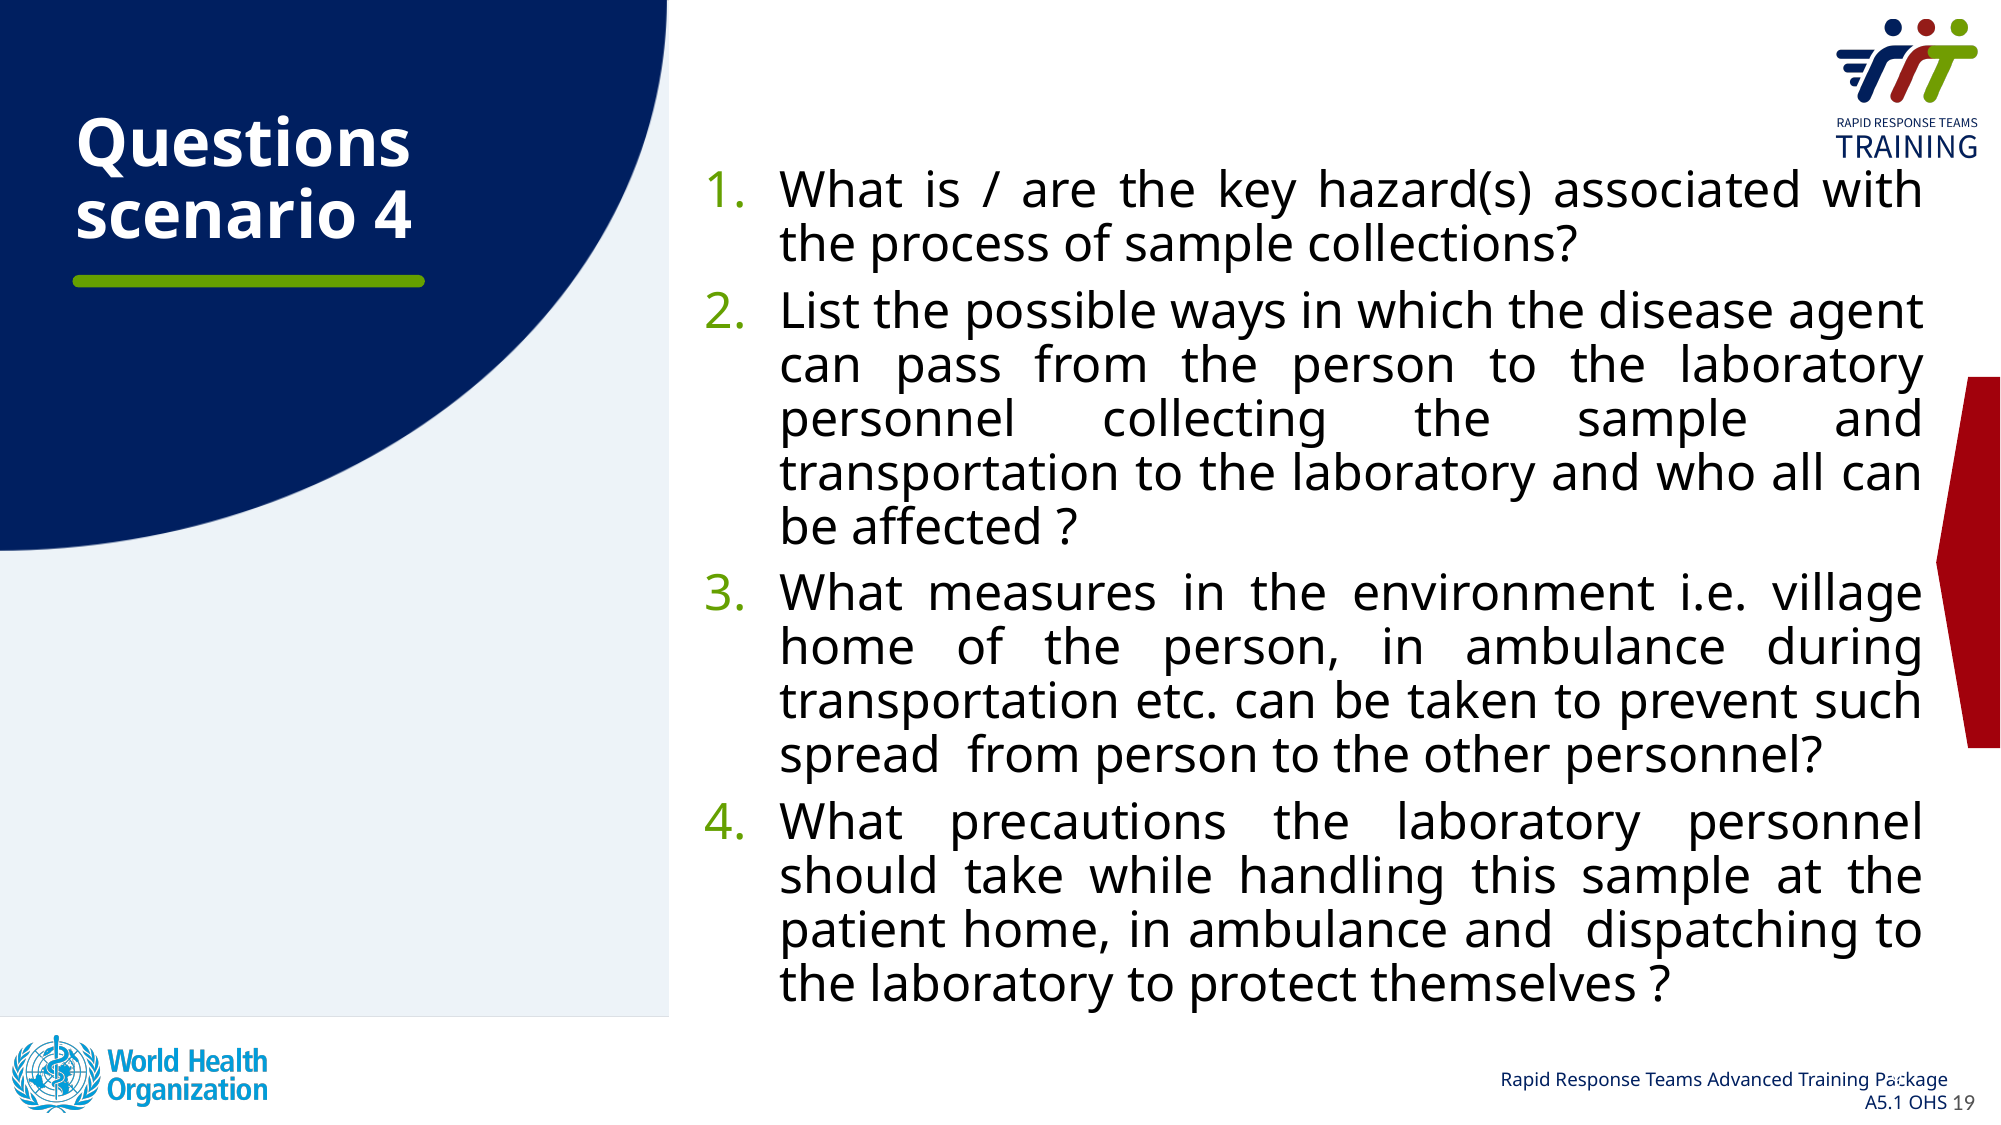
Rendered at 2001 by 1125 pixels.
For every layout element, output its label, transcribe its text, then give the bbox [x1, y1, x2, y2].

picture [0, 0, 669, 1018]
picture [58, 1050, 64, 1058]
title Questions scenario 4 [67, 61, 604, 380]
list What is / are the key hazard(s) associated with the process of sample collections? List the possible ways in which the disease agent can pass from the person to the laboratory personnel collecting the sample and transportation to the laboratory and who all can be affected ? What measures in the environment i.e. village home of the person, in ambulance during transportation etc. can be taken to prevent such spread from person to the other personnel? What precautions the laboratory personnel should take while handling this sample at the patient home, in ambulance and dispatching to the laboratory to protect themselves ? [696, 156, 1933, 1068]
slide_number 19 [1882, 1068, 1922, 1082]
picture [12, 1083, 48, 1113]
picture [1835, 19, 1978, 167]
text_box [72, 274, 425, 288]
picture [12, 1035, 267, 1113]
